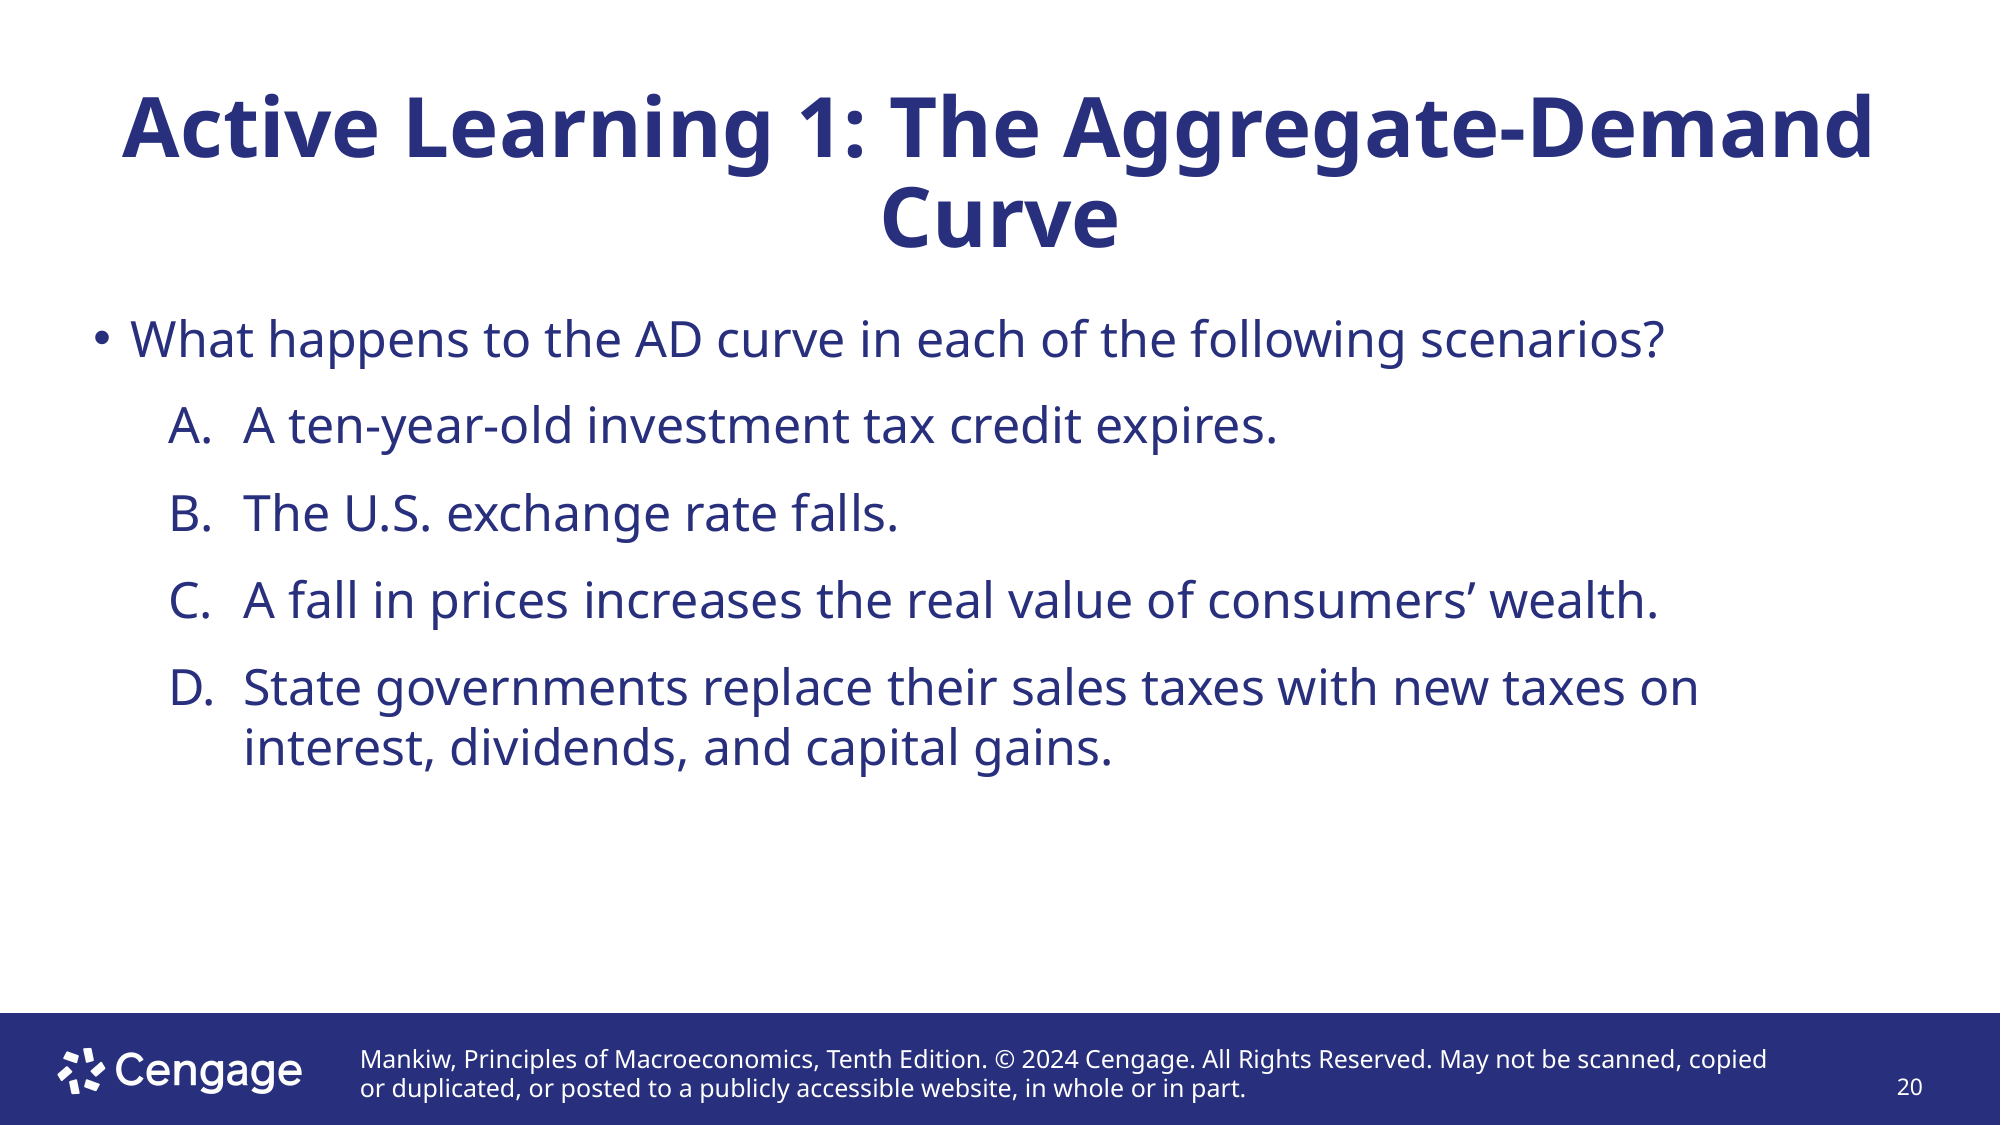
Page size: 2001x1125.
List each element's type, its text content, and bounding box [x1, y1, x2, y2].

title Active Learning 1: The Aggregate-Demand Curve [78, 77, 1923, 278]
picture [30, 1020, 329, 1122]
list What happens to the AD curve in each of the following scenarios? A ten-year-old investment tax credit expires. The U.S. exchange rate falls. A fall in prices increases the real value of consumers’ wealth. State governments replace their sales taxes with new taxes on interest, dividends, and capital gains. [78, 299, 1923, 1014]
